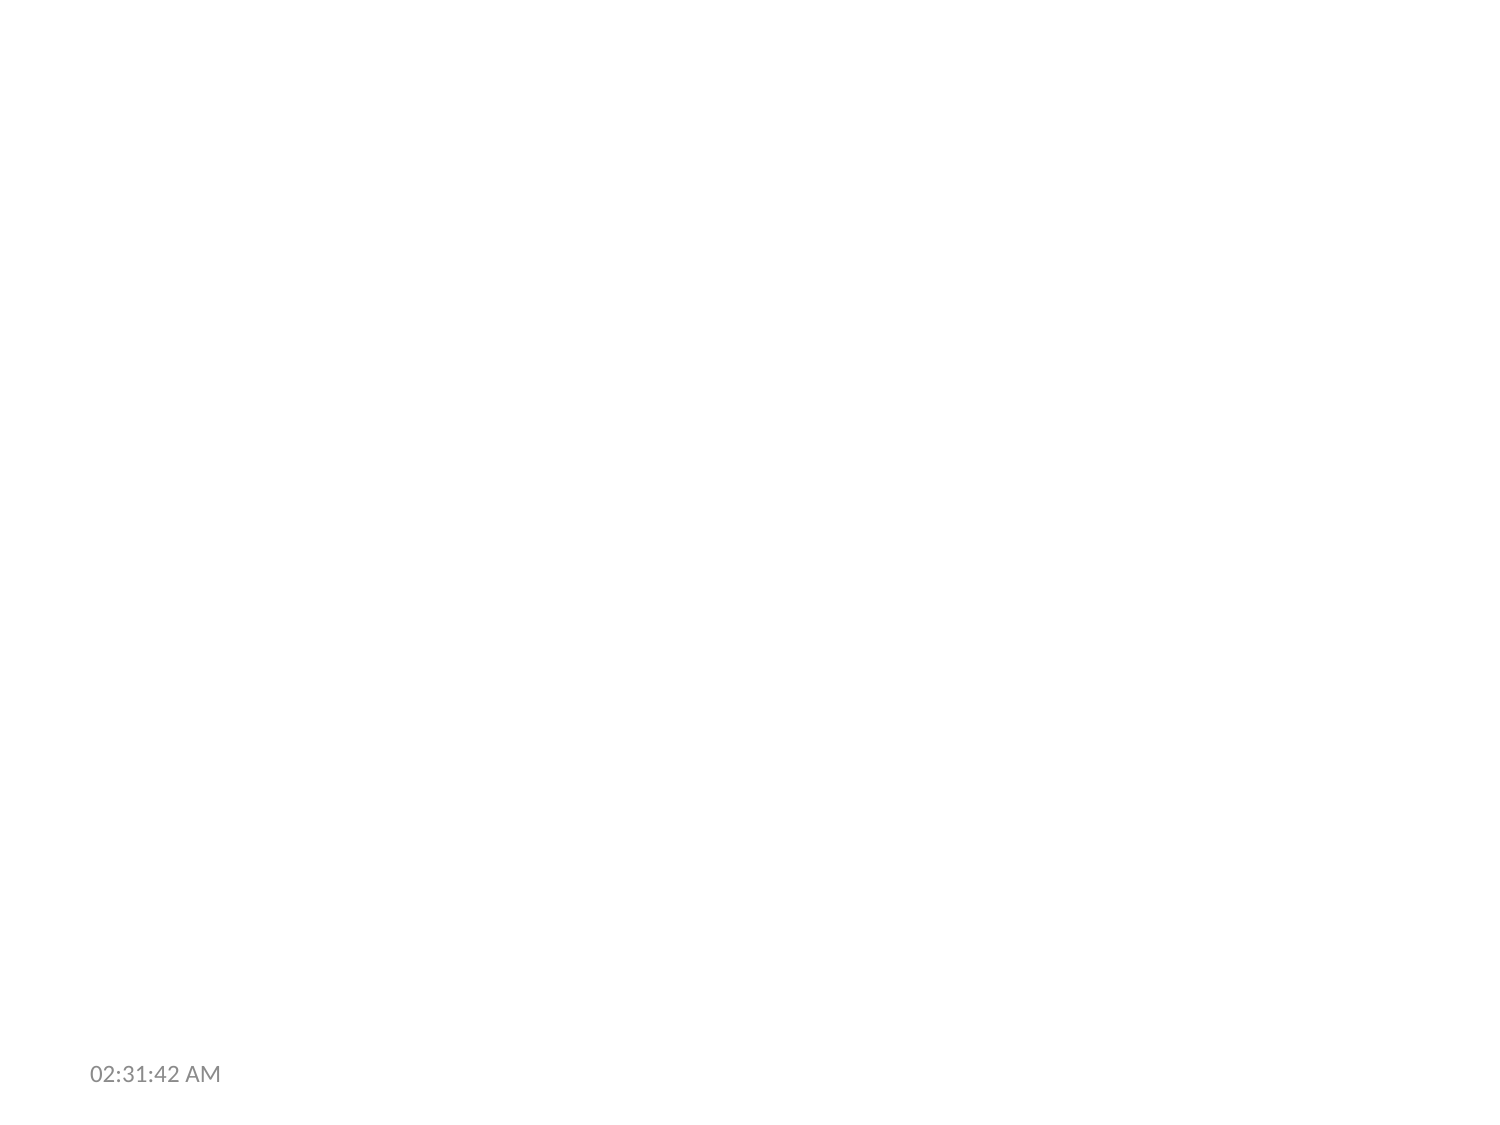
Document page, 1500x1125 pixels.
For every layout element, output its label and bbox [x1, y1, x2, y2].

slide_number [75, 1042, 425, 1103]
